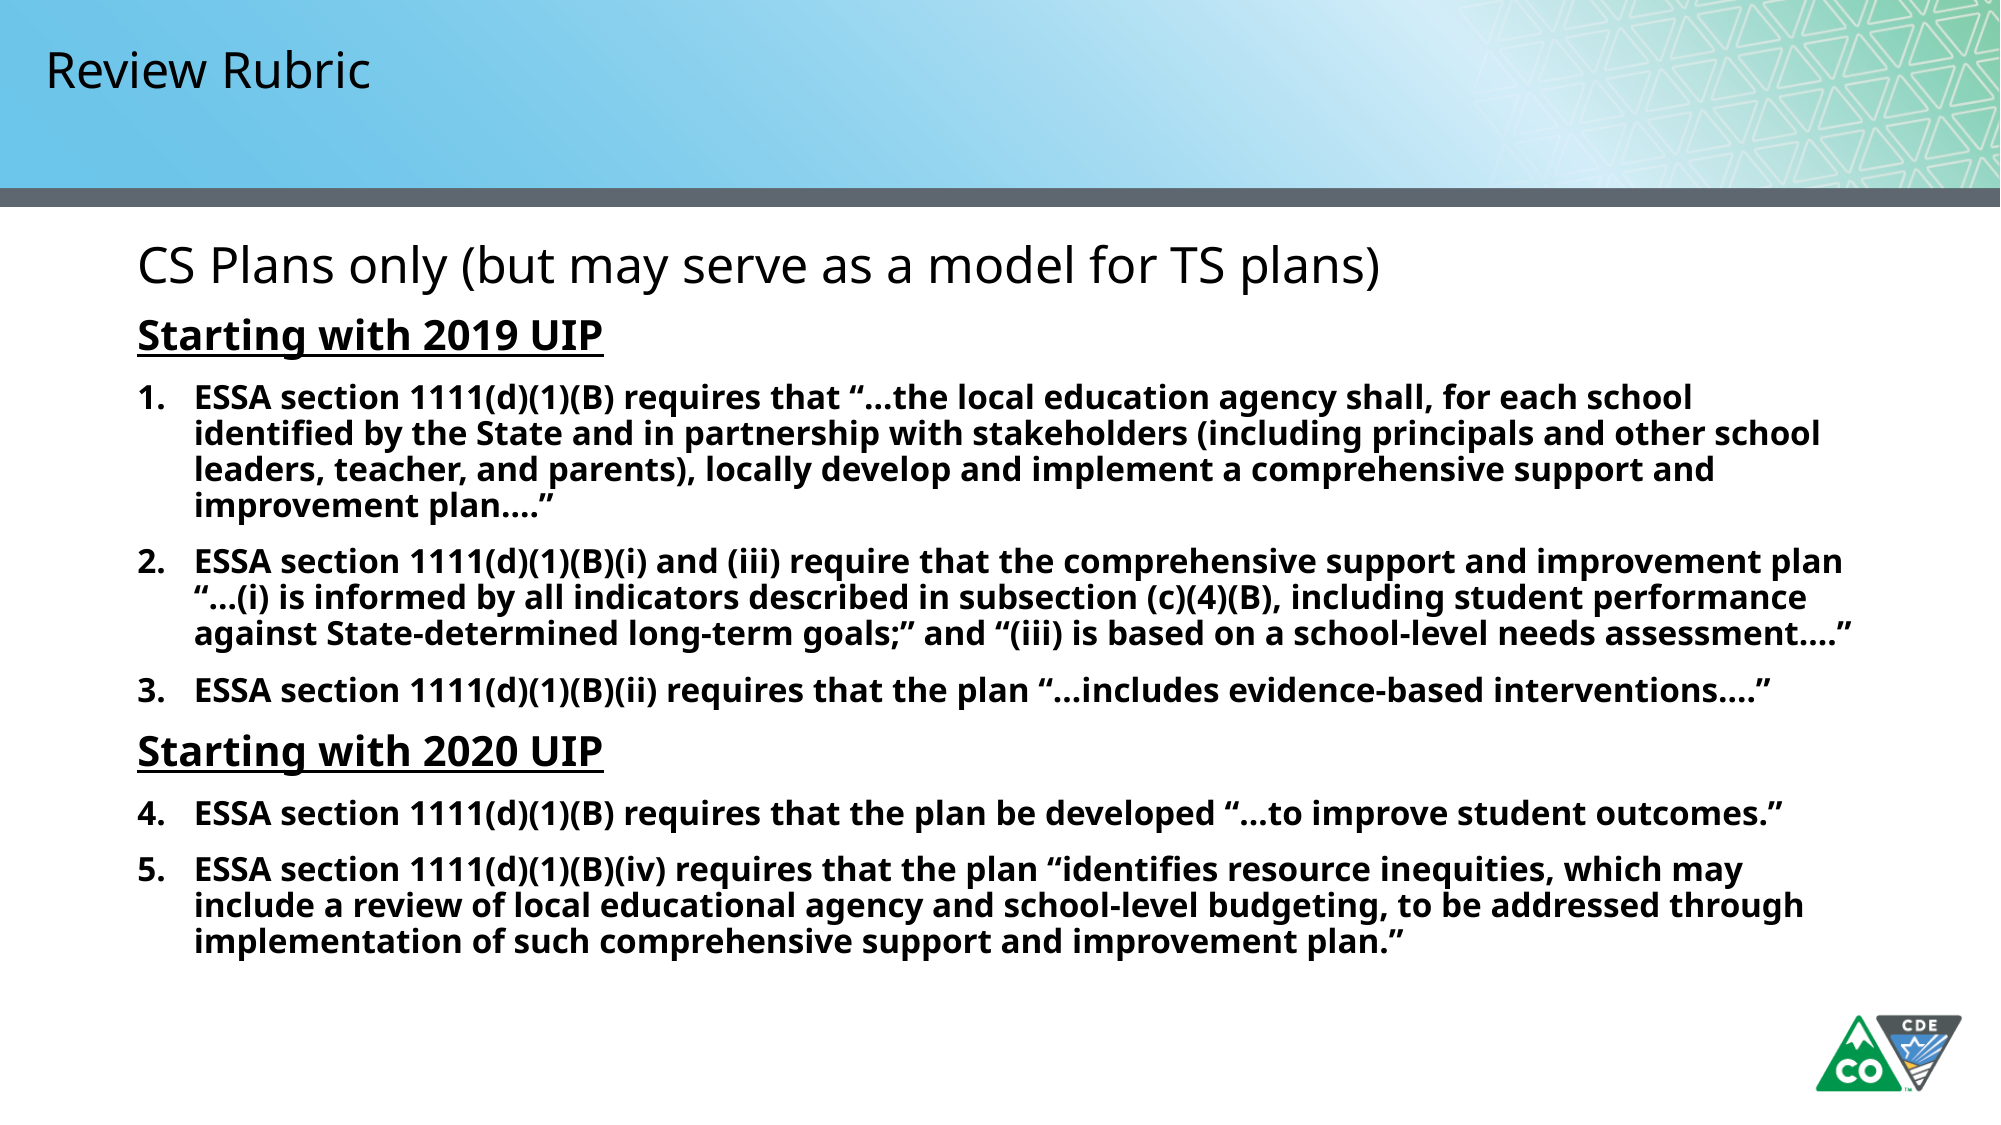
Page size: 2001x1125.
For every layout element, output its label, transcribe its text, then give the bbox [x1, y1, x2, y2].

title Review Rubric [45, 45, 1000, 162]
list CS Plans only (but may serve as a model for TS plans) Starting with 2019 UIP ESSA section 1111(d)(1)(B) requires that “…the local education agency shall, for each school identified by the State and in partnership with stakeholders (including principals and other school leaders, teacher, and parents), locally develop and implement a comprehensive support and improvement plan….” ESSA section 1111(d)(1)(B)(i) and (iii) require that the comprehensive support and improvement plan “…(i) is informed by all indicators described in subsection (c)(4)(B), including student performance against State-determined long-term goals;” and “(iii) is based on a school-level needs assessment….” ESSA section 1111(d)(1)(B)(ii) requires that the plan “…includes evidence-based interventions….” Starting with 2020 UIP ESSA section 1111(d)(1)(B) requires that the plan be developed “…to improve student outcomes.” ESSA section 1111(d)(1)(B)(iv) requires that the plan “identifies resource inequities, which may include a review of local educational agency and school-level budgeting, to be addressed through implementation of such comprehensive support and improvement plan.” [137, 239, 1863, 954]
picture [1803, 1006, 1972, 1099]
picture [0, 0, 2000, 207]
